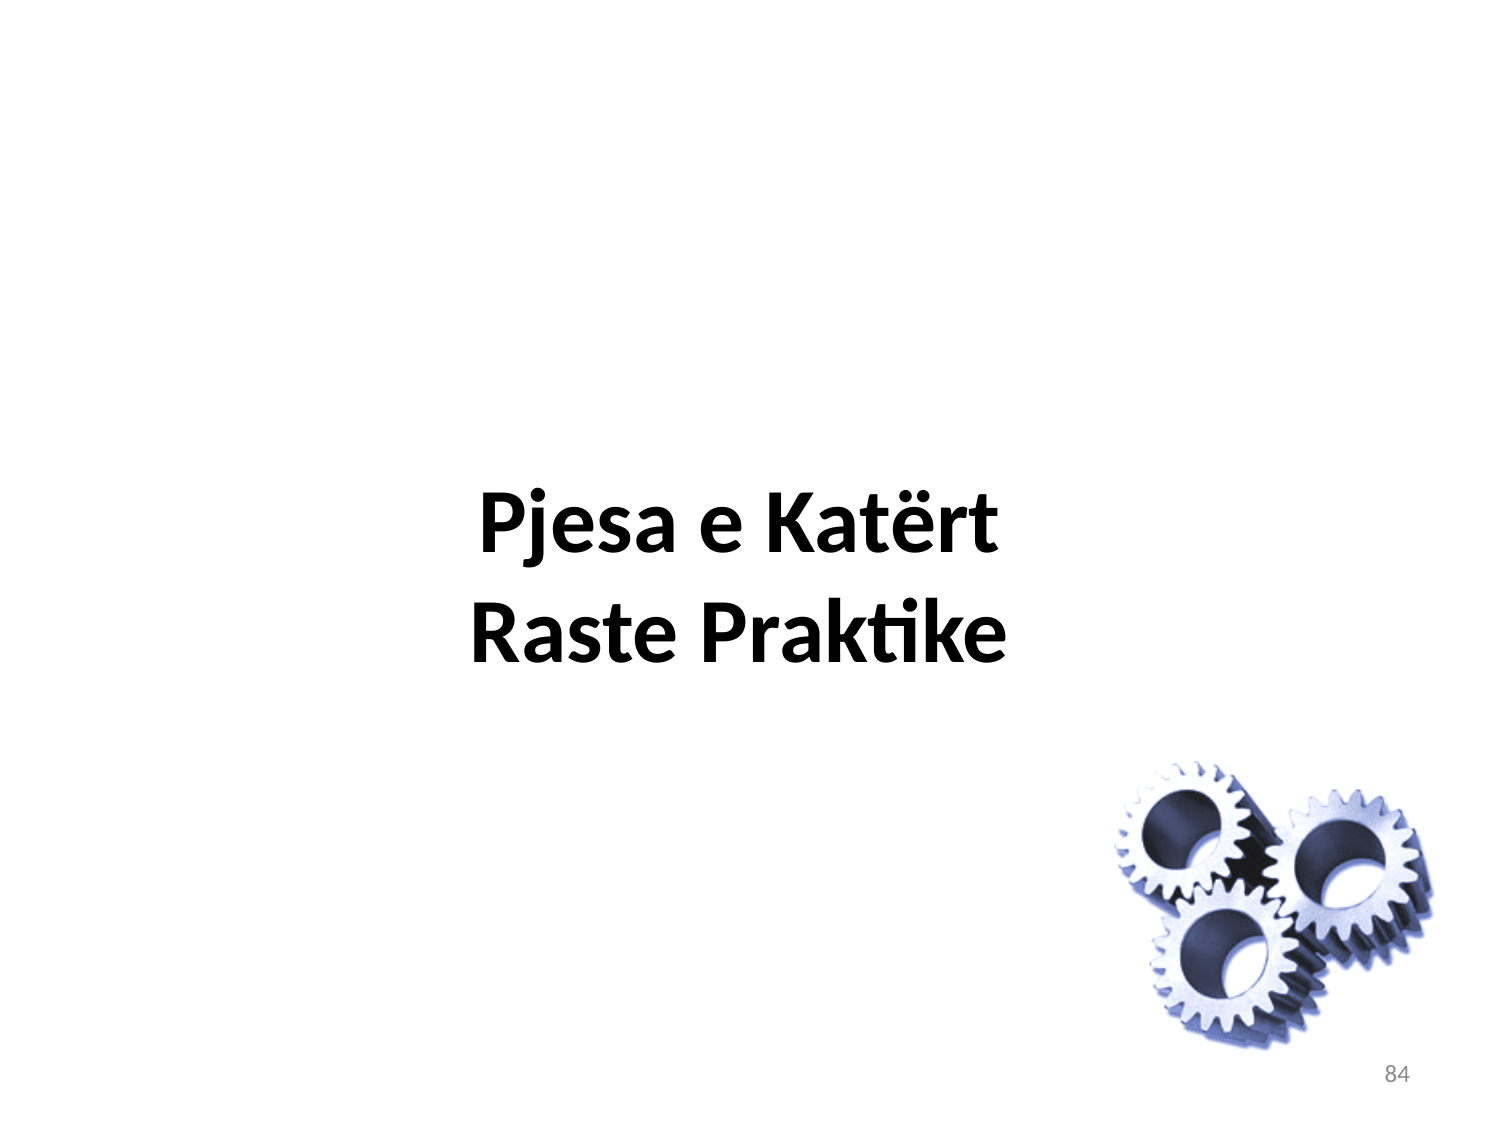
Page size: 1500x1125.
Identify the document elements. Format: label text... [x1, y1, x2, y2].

title Pjesa e Katërt Raste Praktike [75, 453, 1425, 641]
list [1113, 761, 1436, 1052]
slide_number 84 [1074, 1042, 1425, 1103]
